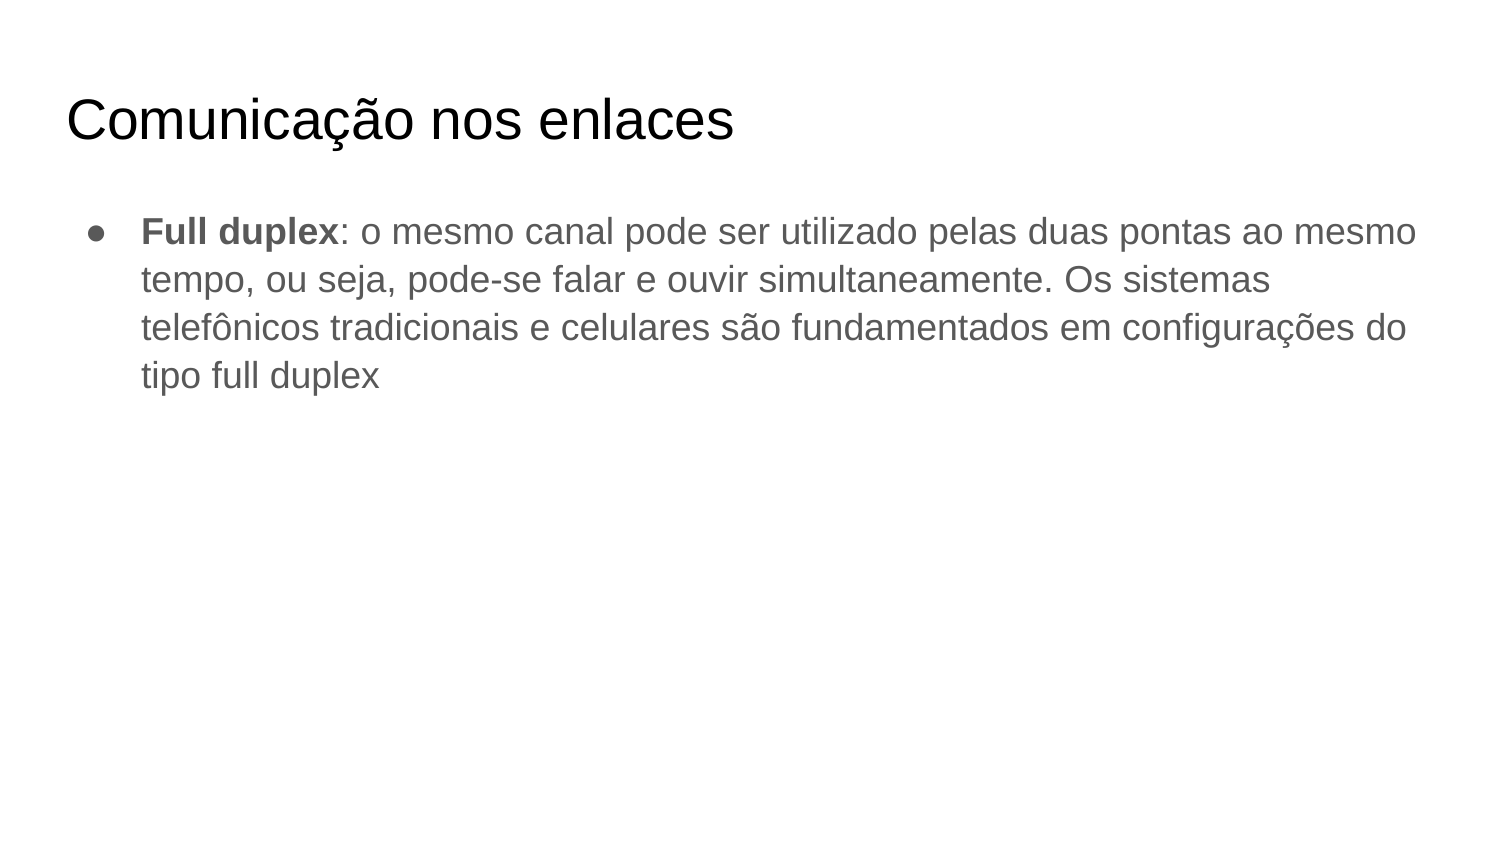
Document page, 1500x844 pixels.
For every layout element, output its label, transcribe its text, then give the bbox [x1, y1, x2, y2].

list Full duplex: o mesmo canal pode ser utilizado pelas duas pontas ao mesmo tempo, ou seja, pode-se falar e ouvir simultaneamente. Os sistemas telefônicos tradicionais e celulares são fundamentados em configurações do tipo full duplex [51, 189, 1449, 750]
title Comunicação nos enlaces [51, 72, 1449, 167]
